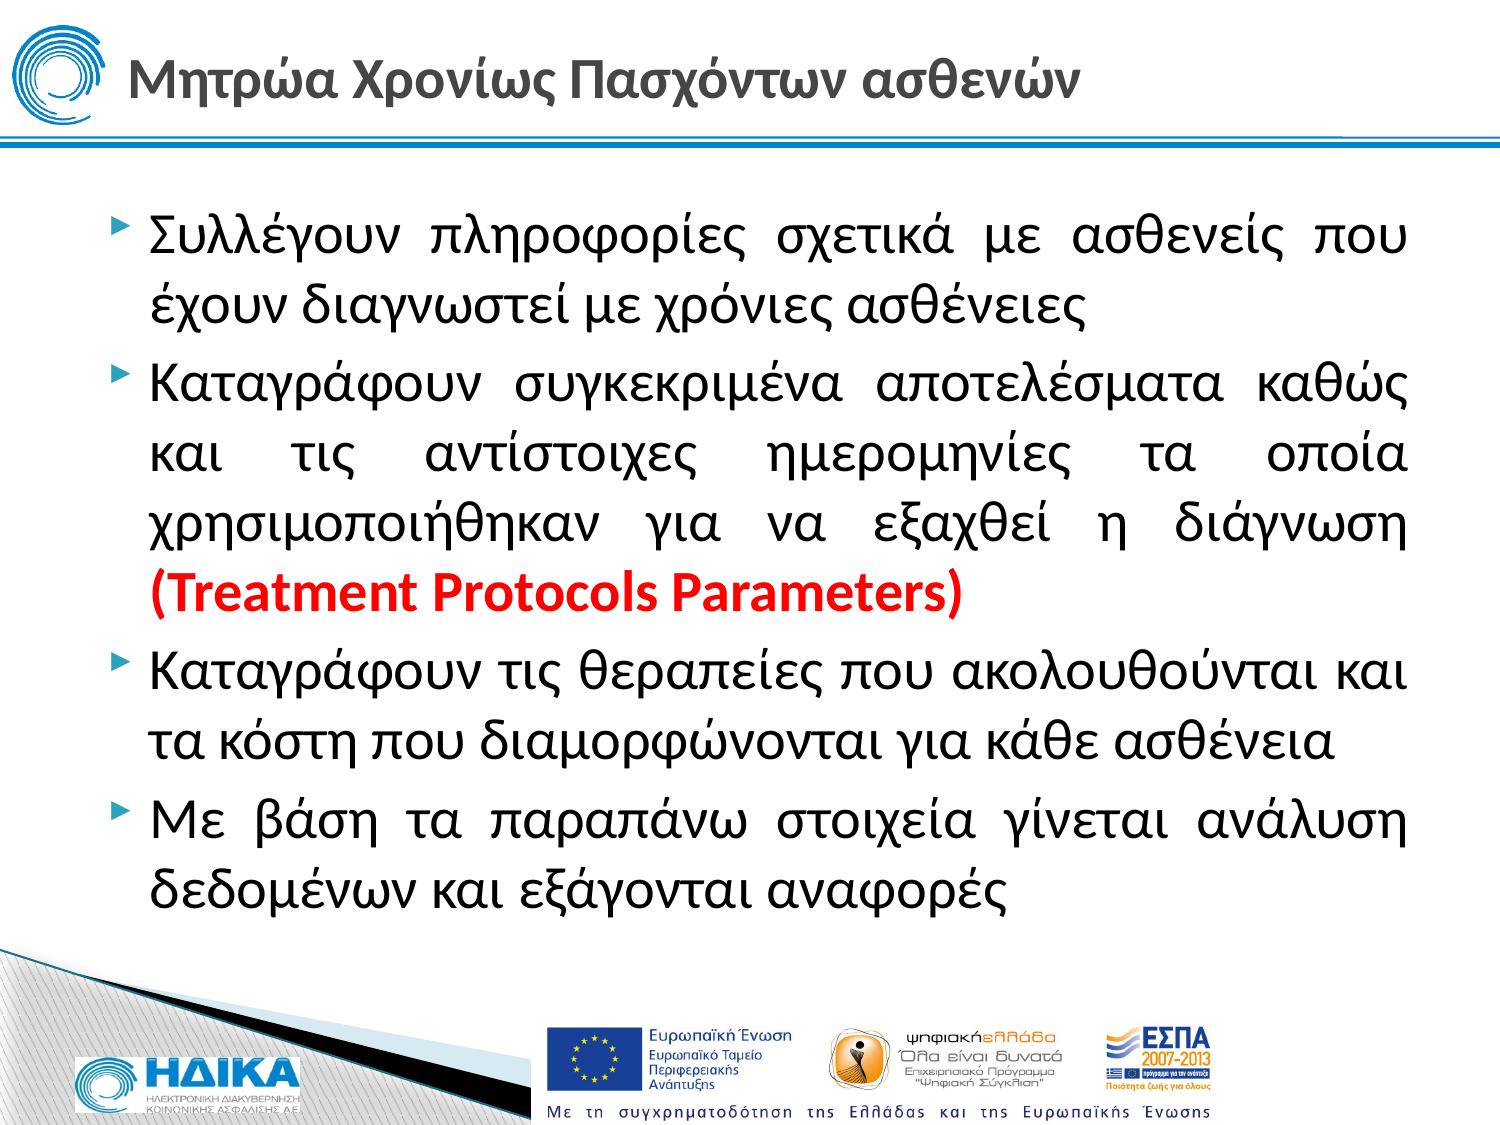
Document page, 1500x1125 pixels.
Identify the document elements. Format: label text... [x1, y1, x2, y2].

picture [531, 1016, 1225, 1125]
title Μητρώα Χρονίως Πασχόντων ασθενών [112, 12, 1425, 138]
picture [75, 1057, 300, 1113]
picture [12, 24, 112, 125]
list Συλλέγουν πληροφορίες σχετικά με ασθενείς που έχουν διαγνωστεί με χρόνιες ασθένειες Καταγράφουν συγκεκριμένα αποτελέσματα καθώς και τις αντίστοιχες ημερομηνίες τα οποία χρησιμοποιήθηκαν για να εξαχθεί η διάγνωση (Treatment Protocols Parameters) Καταγράφουν τις θεραπείες που ακολουθούνται και τα κόστη που διαμορφώνονται για κάθε ασθένεια Με βάση τα παραπάνω στοιχεία γίνεται ανάλυση δεδομένων και εξάγονται αναφορές [74, 187, 1426, 986]
